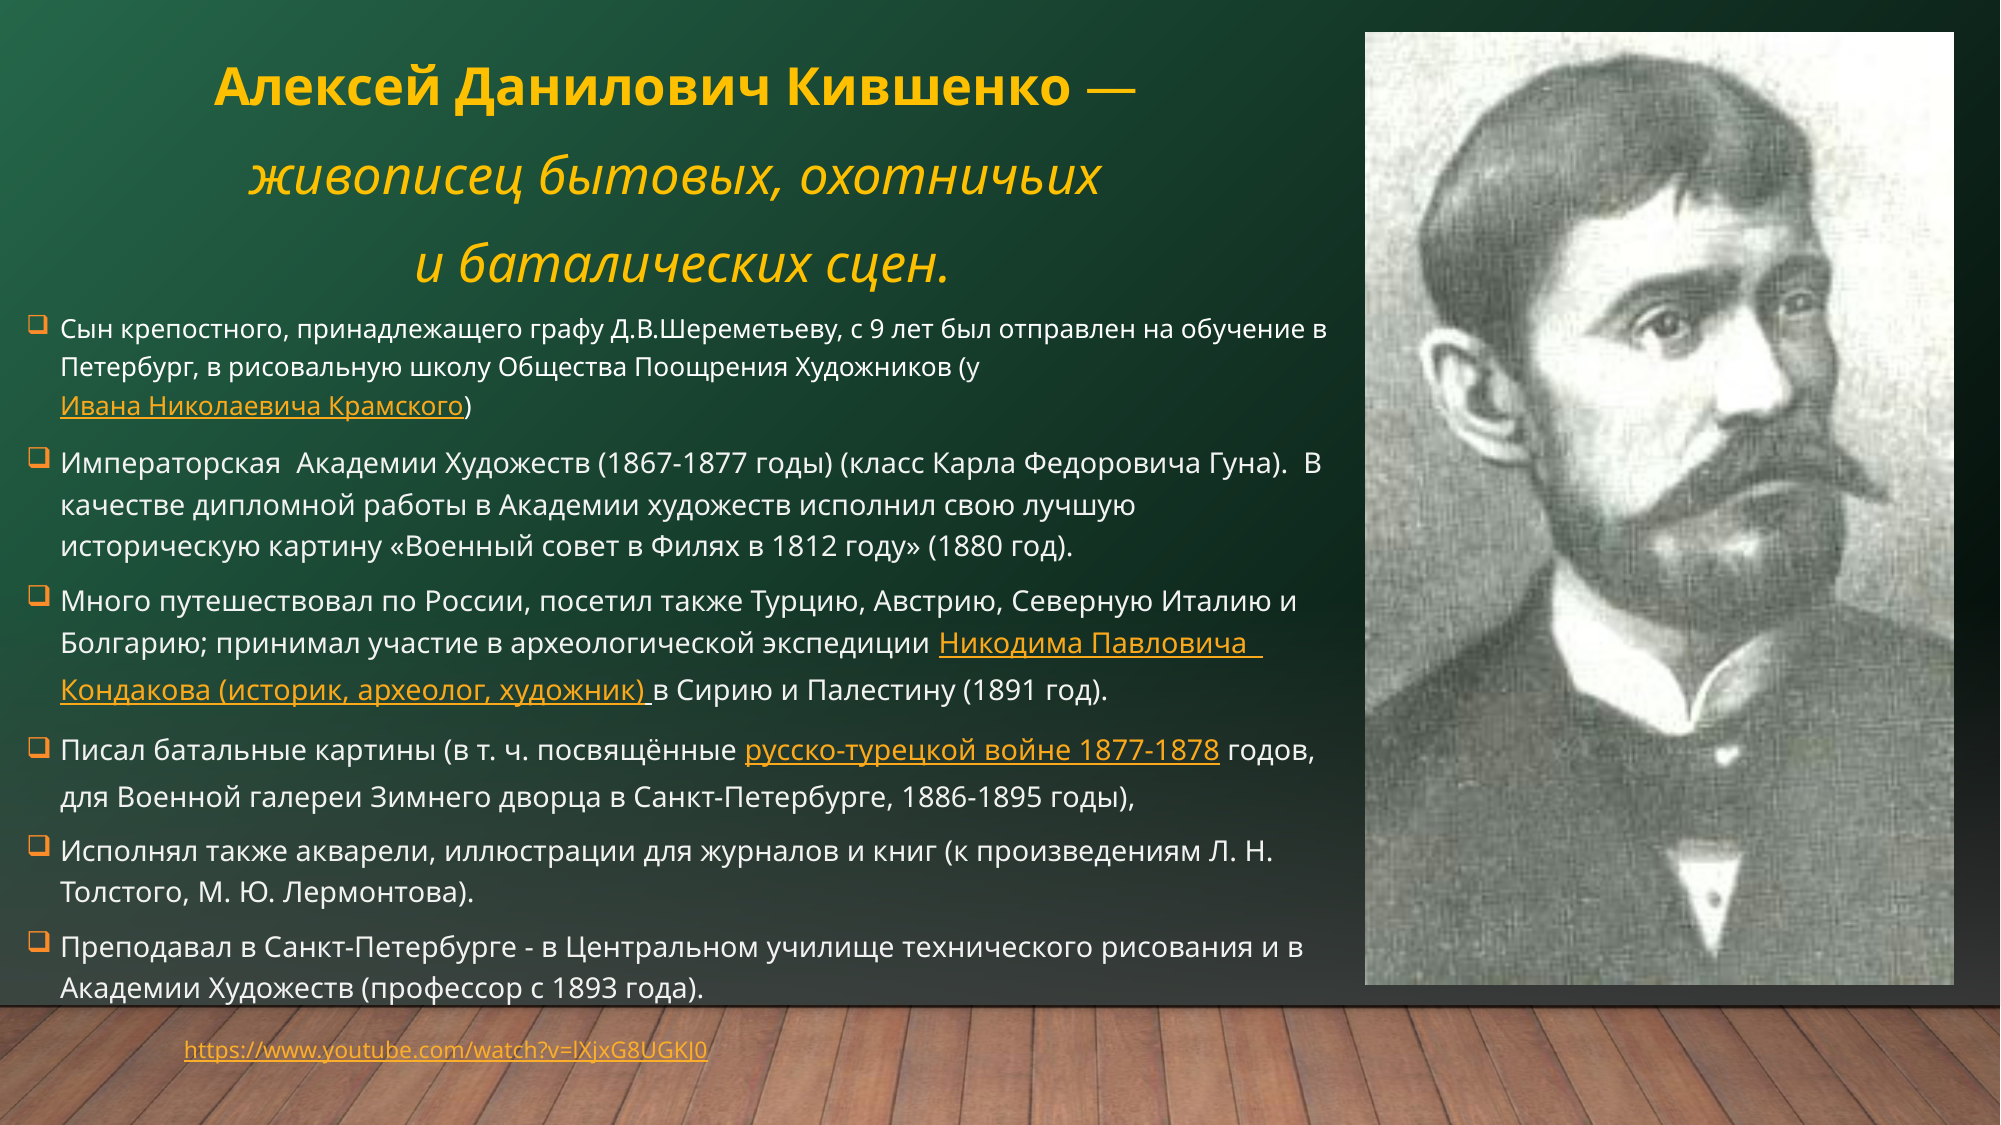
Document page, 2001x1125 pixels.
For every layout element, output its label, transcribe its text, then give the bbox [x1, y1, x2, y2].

picture [0, 1005, 2000, 1125]
list Алексей Данилович Кившенко — живописец бытовых, охотничьих и баталических сцен. Сын крепостного, принадлежащего графу Д.В.Шереметьеву, с 9 лет был отправлен на обучение в Петербург, в рисовальную школу Общества Поощрения Художников (у Ивана Николаевича Крам­ско­го) Императорская Академии Художеств (1867-1877 годы) (класс Карла Федоровича Гуна). В качестве дипломной работы в Академии художеств исполнил свою лучшую историческую картину «Военный совет в Филях в 1812 году» (1880 год). Много путешествовал по России, посетил также Турцию, Австрию, Северную Италию и Болгарию; принимал участие в археологической экспедиции Никодима Павловича Кон­да­ко­ва (историк, археолог, художник) в Си­рию и Па­ле­сти­ну (1891 год). Пи­сал ба­таль­ные кар­ти­ны (в т. ч. по­свя­щён­ные русско-турецкой вой­не 1877-1878 годов, для Военной галереи Зимнего дворца в Санкт-Петербурге, 1886-1895 годы), Исполнял также акварели, иллюстрации для журналов и книг (к произведениям Л. Н. Толстого, М. Ю. Лермонтова). Преподавал в Санкт-Петербурге - в Центральном училище технического рисования и в Академии Художеств (профессор с 1893 года). [11, 33, 1355, 1029]
picture [1364, 32, 1955, 985]
text_box https://www.youtube.com/watch?v=lXjxG8UGKJ0 [169, 1028, 1889, 1075]
